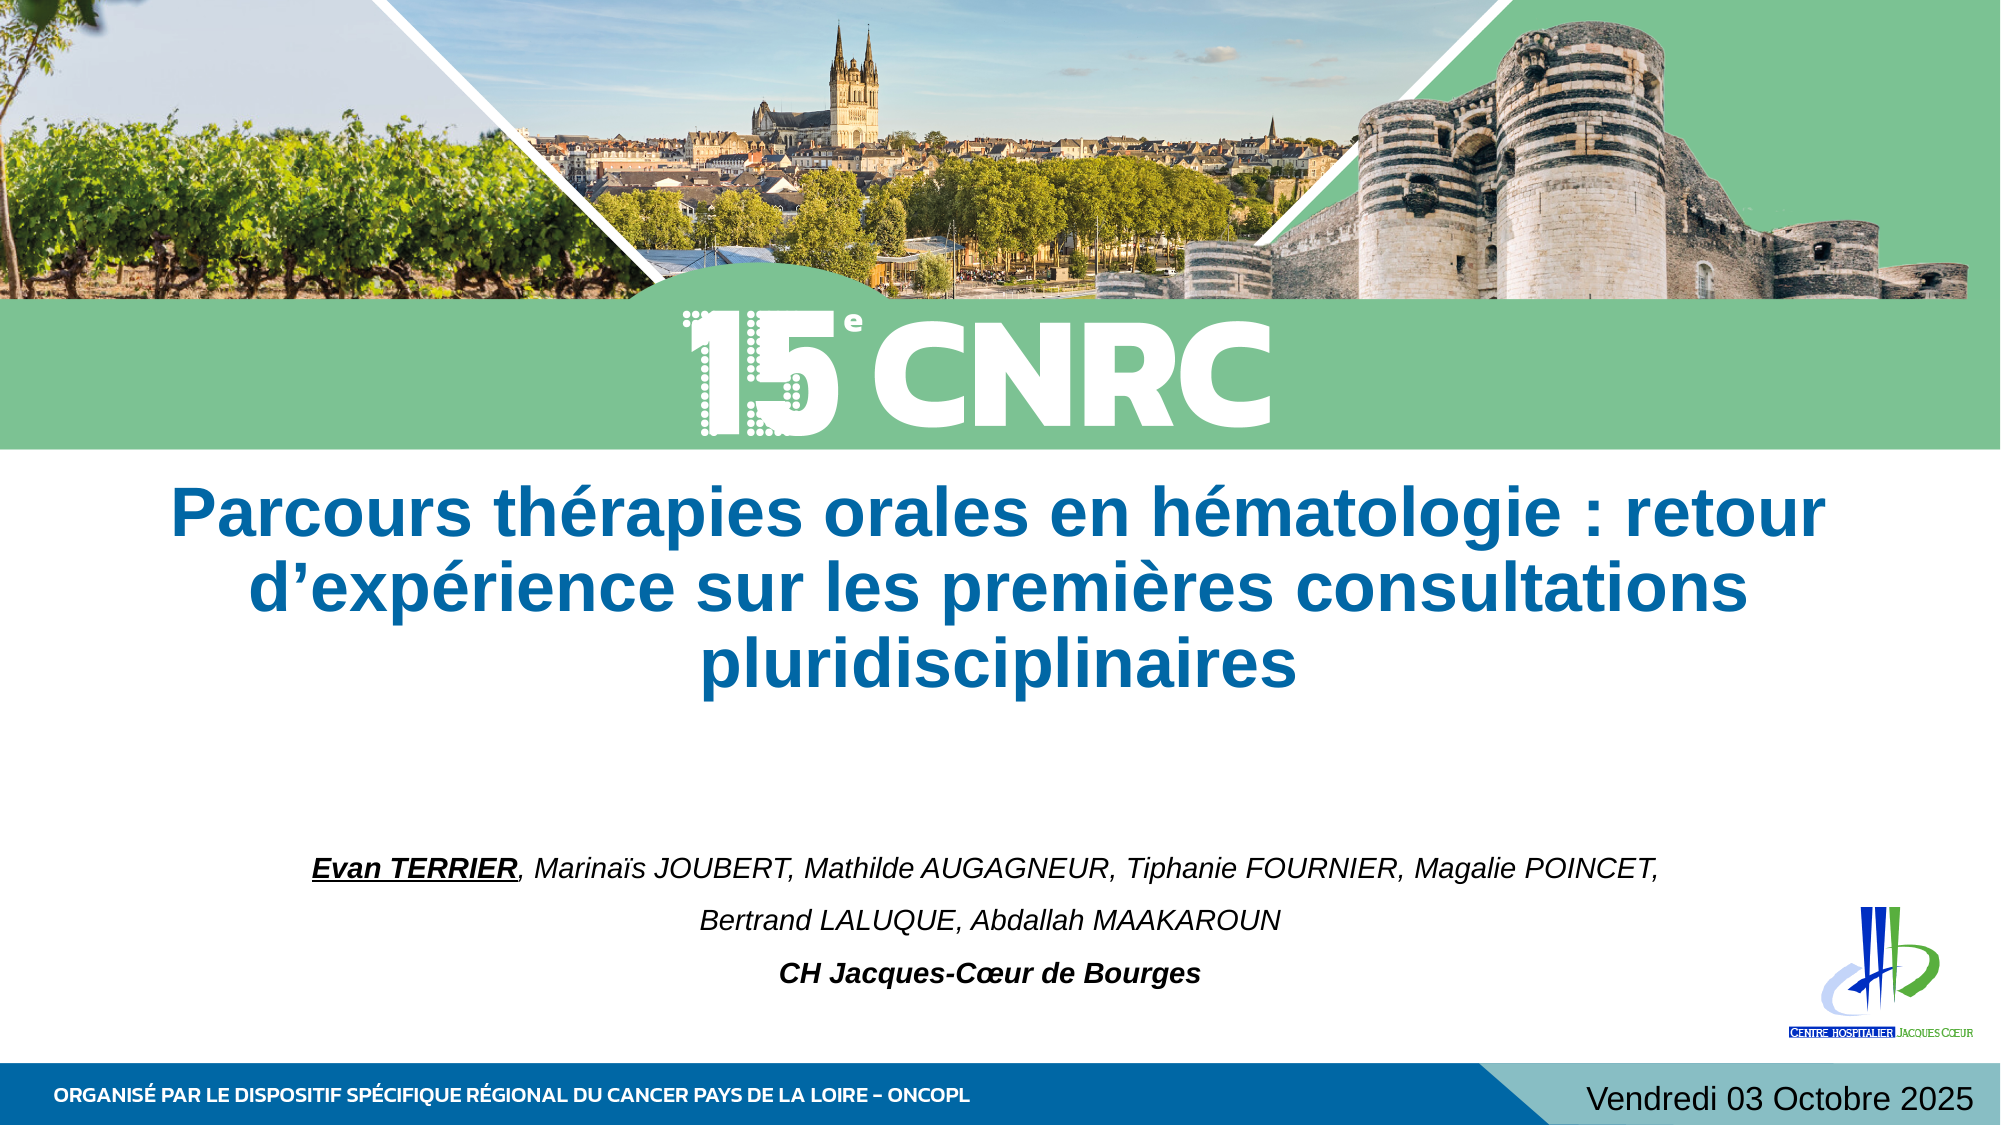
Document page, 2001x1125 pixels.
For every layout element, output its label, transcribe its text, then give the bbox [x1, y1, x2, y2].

subtitle Evan TERRIER, Marinaïs JOUBERT, Mathilde AUGAGNEUR, Tiphanie FOURNIER, Magalie POINCET, Bertrand LALUQUE, Abdallah MAAKAROUN CH Jacques-Cœur de Bourges [55, 737, 1926, 941]
title Parcours thérapies orales en hématologie : retour d’expérience sur les premières consultations pluridisciplinaires [137, 466, 1863, 712]
text_box Vendredi 03 Octobre 2025 [1571, 1069, 2000, 1125]
picture [0, 0, 2001, 1125]
